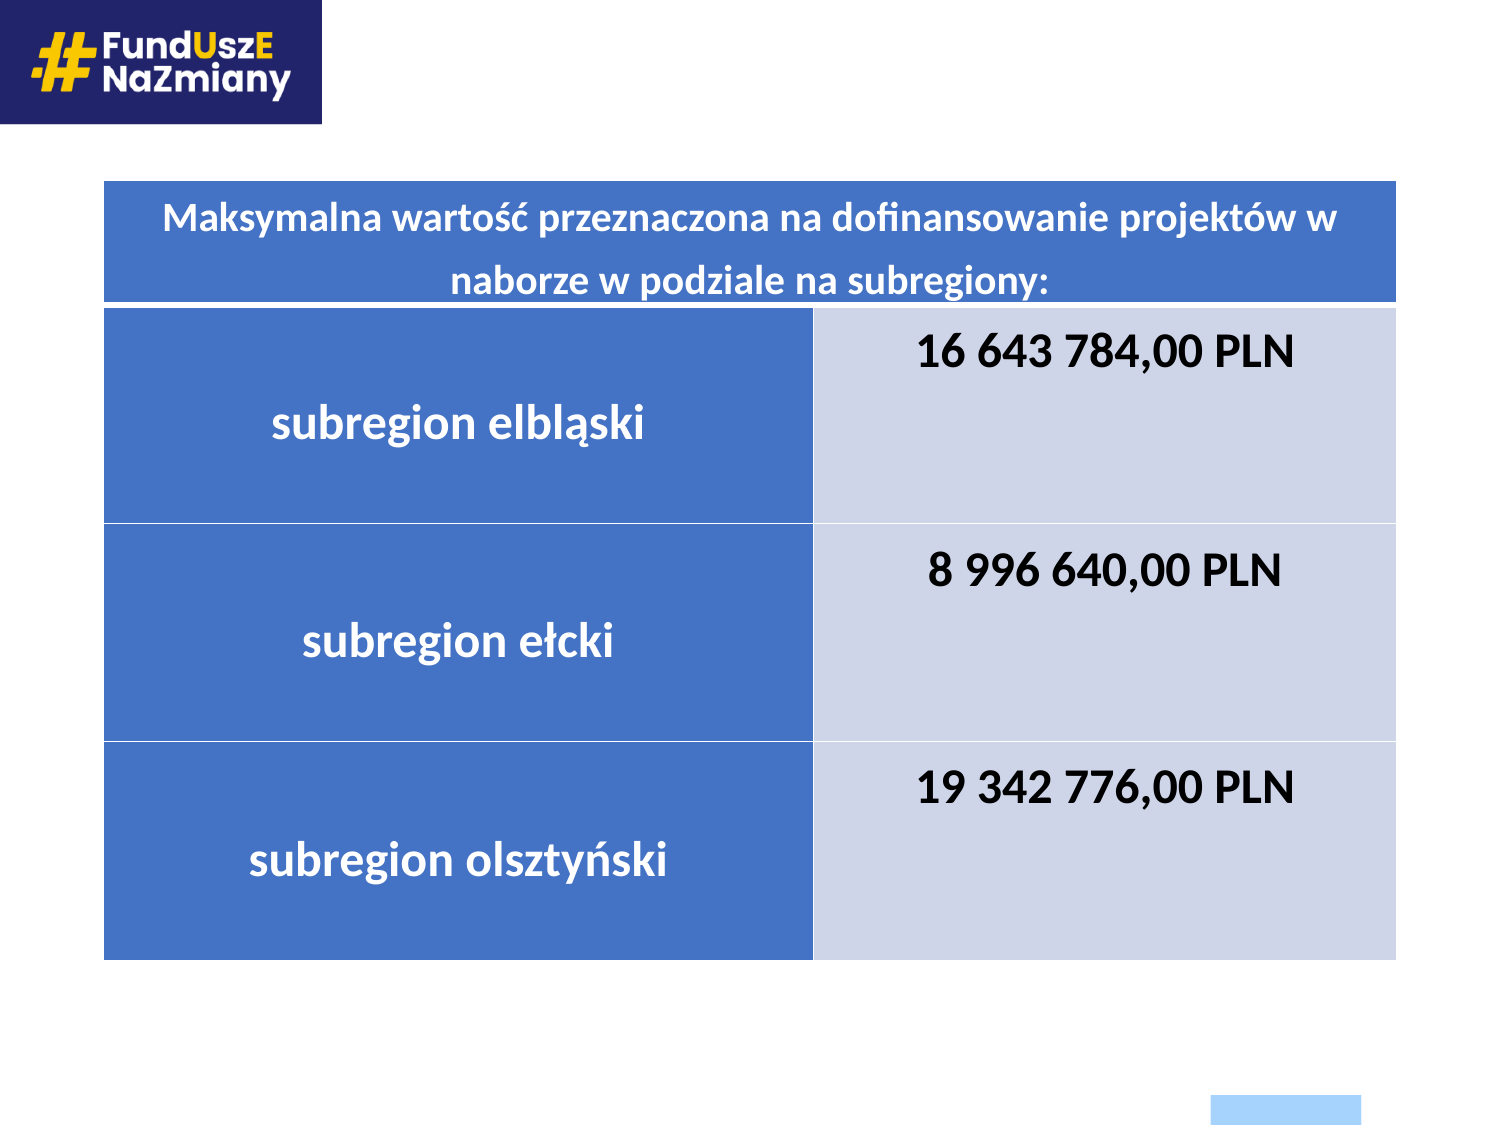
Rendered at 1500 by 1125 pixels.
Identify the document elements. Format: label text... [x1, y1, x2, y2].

table_cell subregion ełcki [104, 524, 813, 741]
table_cell 16 643 784,00 PLN [814, 308, 1396, 523]
table_cell subregion olsztyński [104, 742, 813, 960]
text_box [1013, 458, 1045, 563]
table_header Maksymalna wartość przeznaczona na dofinansowanie projektów w naborze w podziale na subregiony: [104, 181, 1396, 302]
table_cell 19 342 776,00 PLN [814, 742, 1396, 960]
table_cell 8 996 640,00 PLN [814, 524, 1396, 741]
table_cell subregion elbląski [104, 308, 813, 523]
picture [0, 0, 1500, 1125]
